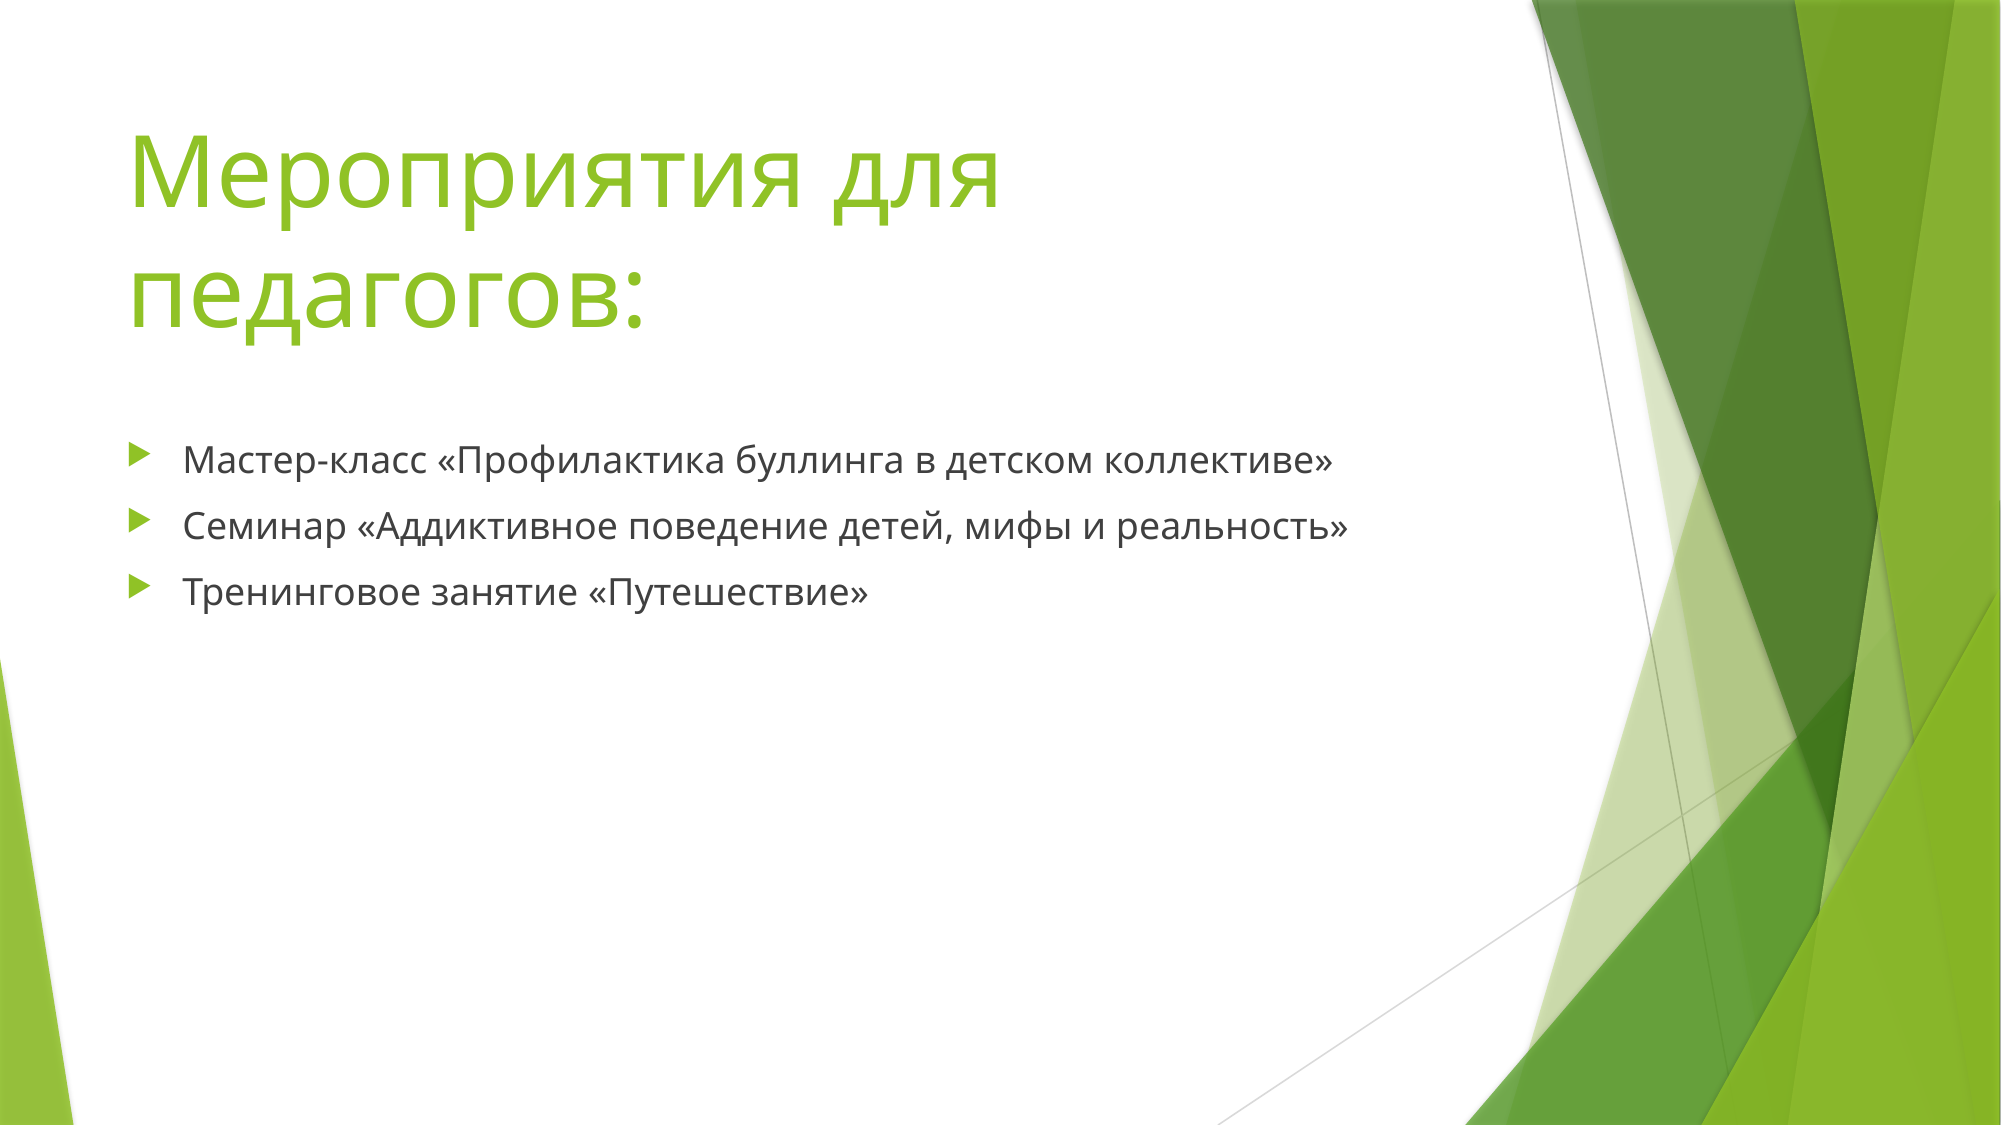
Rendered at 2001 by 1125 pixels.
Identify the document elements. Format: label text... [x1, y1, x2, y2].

title Мероприятия для педагогов: [111, 99, 1522, 317]
list Мастер-класс «Профилактика буллинга в детском коллективе» Семинар «Аддиктивное поведение детей, мифы и реальность» Тренинговое занятие «Путешествие» [111, 428, 1522, 1066]
